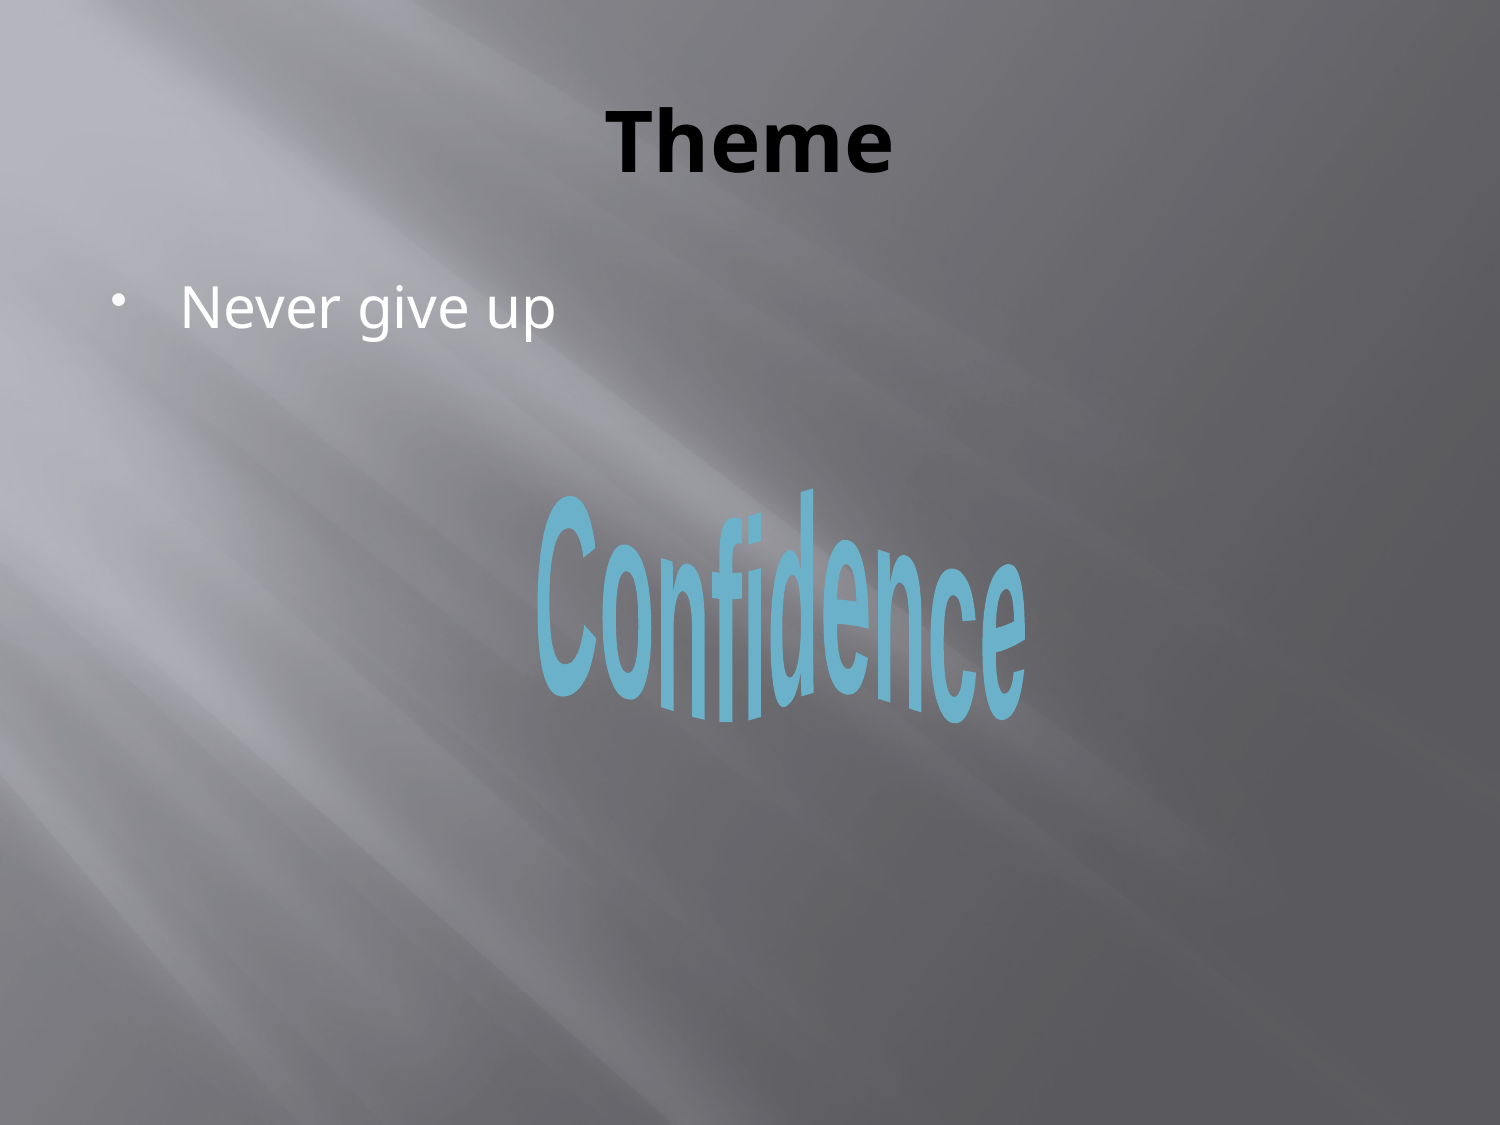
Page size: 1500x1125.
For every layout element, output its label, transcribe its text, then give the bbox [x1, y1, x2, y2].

list Never give up [75, 262, 1425, 1035]
title Theme [75, 45, 1425, 233]
